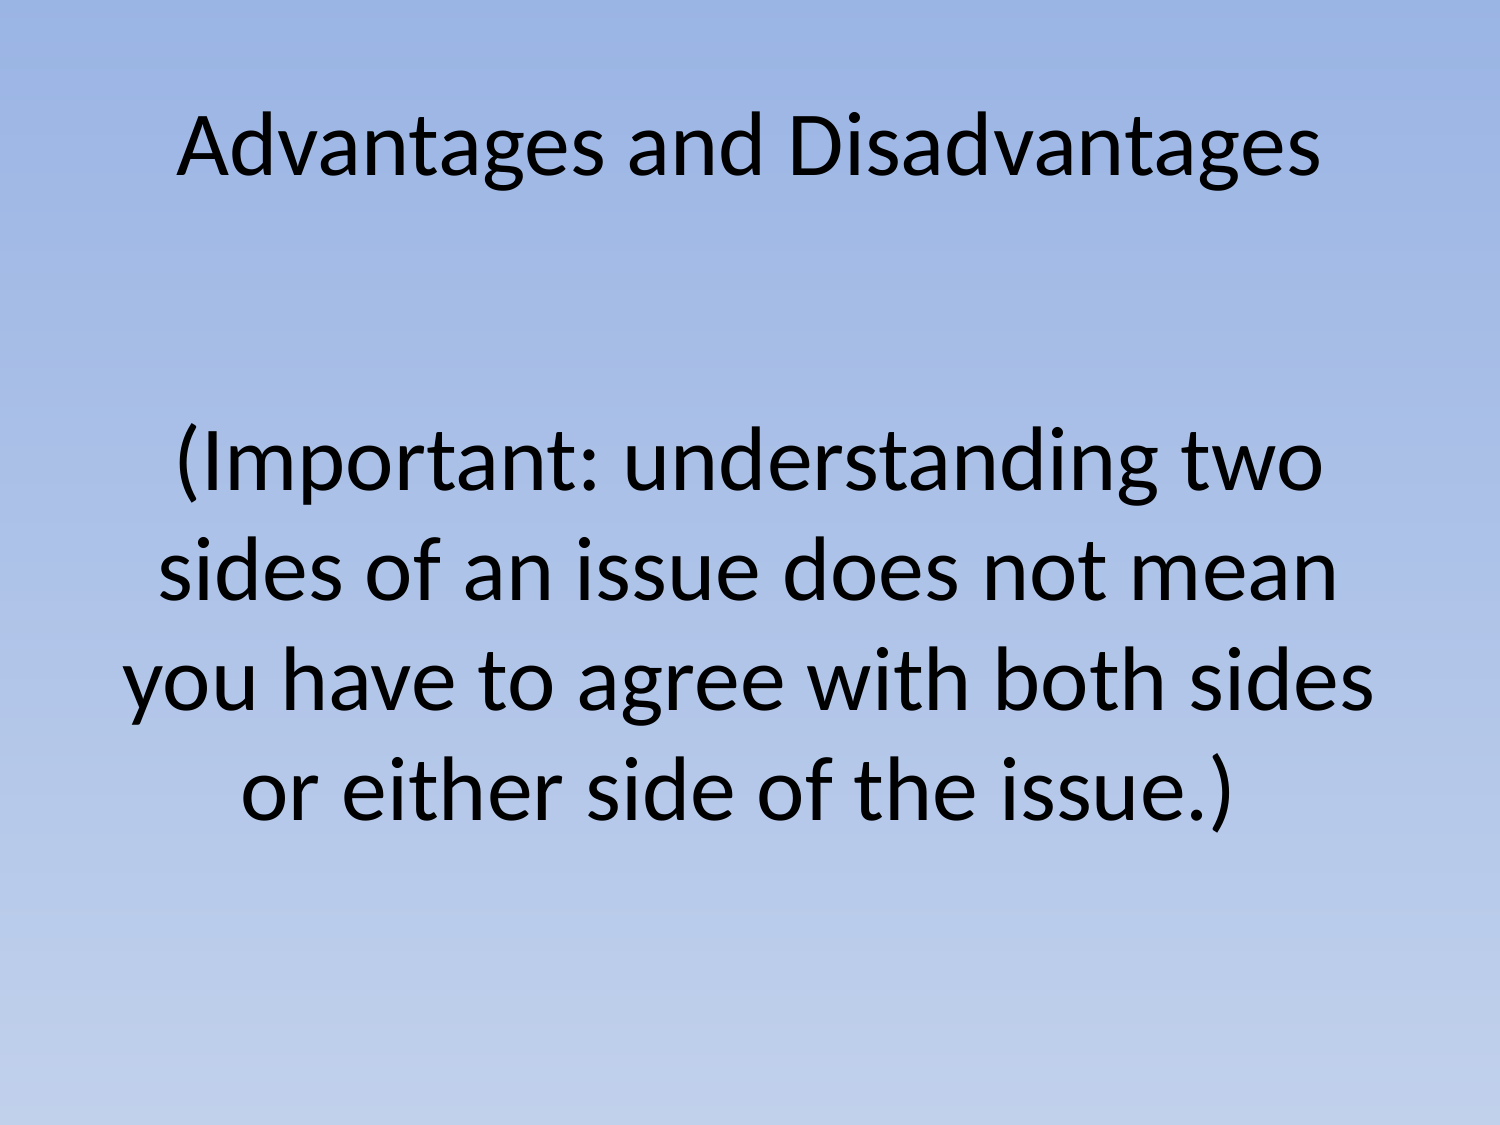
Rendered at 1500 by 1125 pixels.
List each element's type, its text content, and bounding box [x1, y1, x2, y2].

list (Important: understanding two sides of an issue does not mean you have to agree with both sides or either side of the issue.) [74, 262, 1426, 1006]
title Advantages and Disadvantages [74, 44, 1426, 233]
